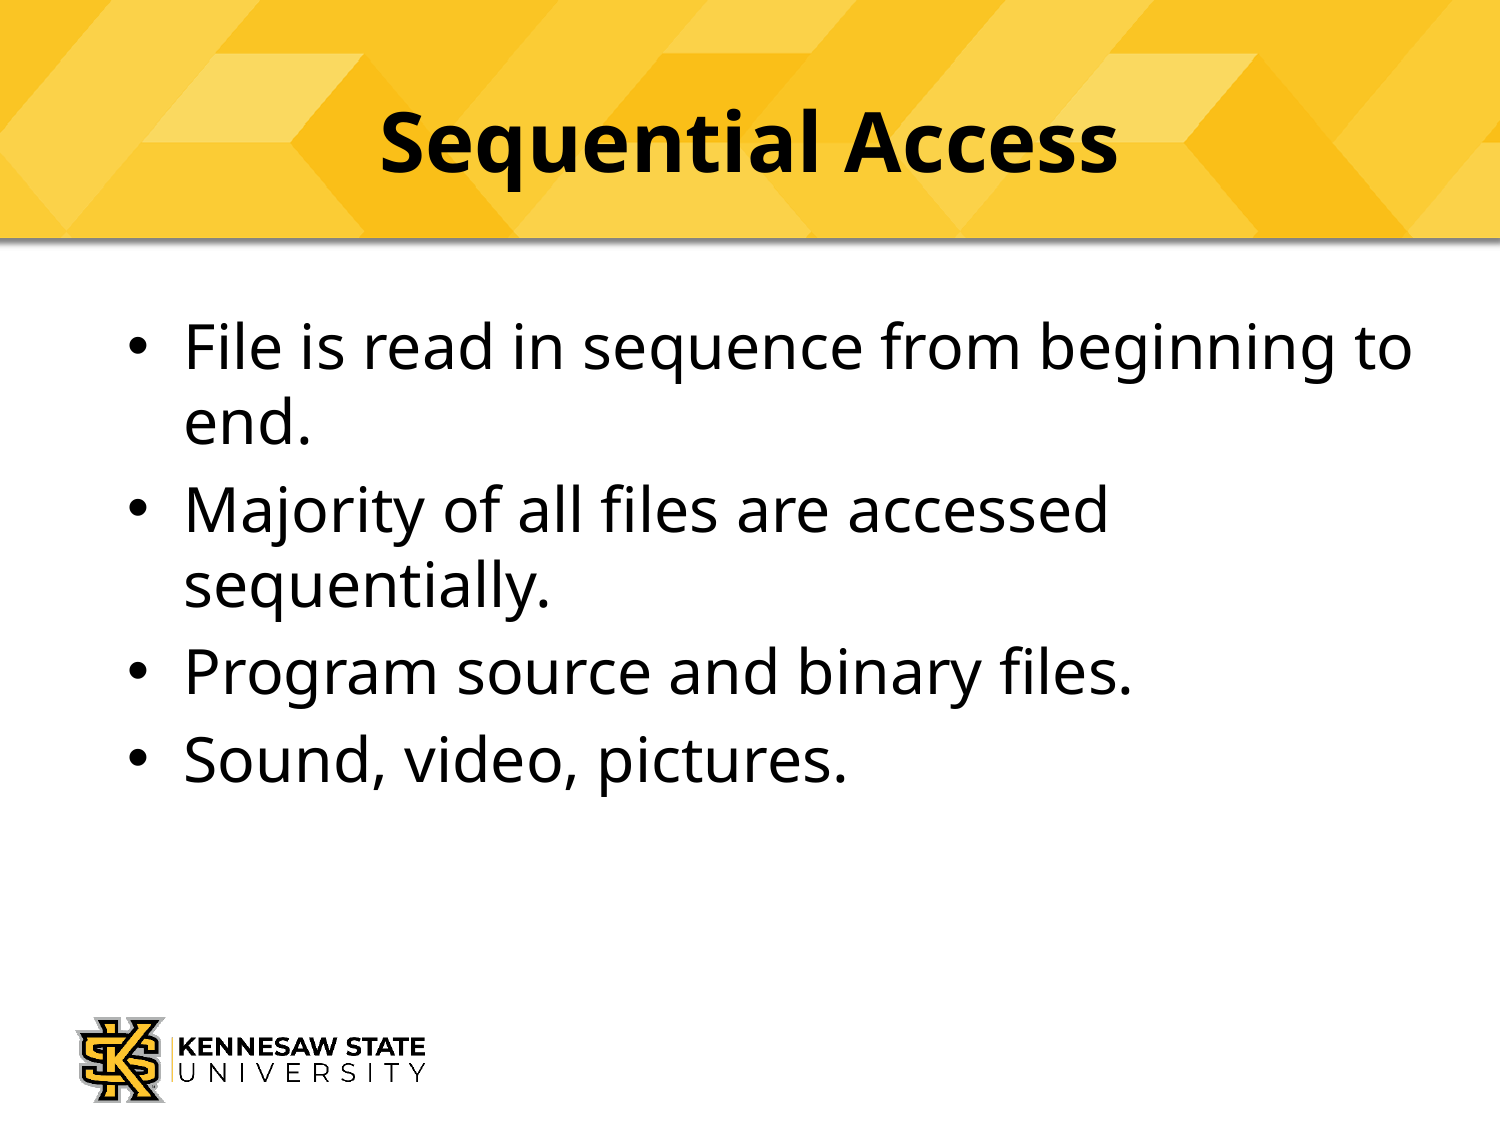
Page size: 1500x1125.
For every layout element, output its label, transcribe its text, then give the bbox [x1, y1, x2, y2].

title Sequential Access [75, 45, 1425, 233]
list File is read in sequence from beginning to end. Majority of all files are accessed sequentially. Program source and binary files. Sound, video, pictures. [112, 299, 1438, 1001]
picture [75, 1017, 425, 1103]
picture [0, 0, 1500, 251]
